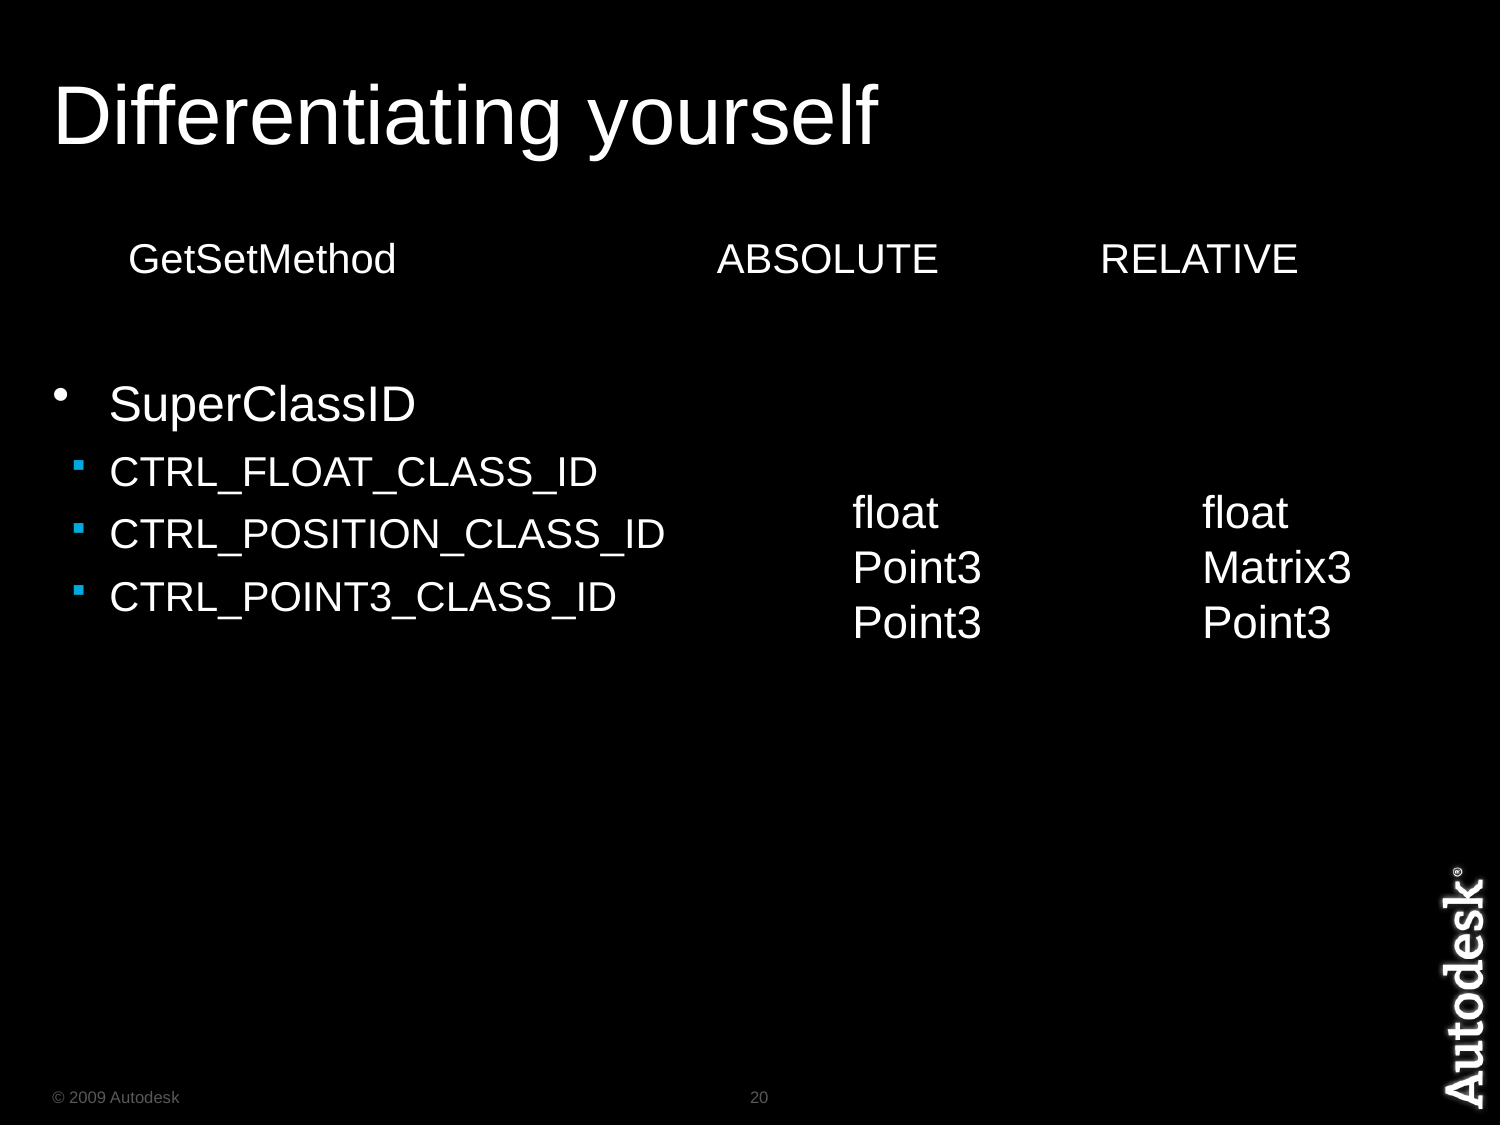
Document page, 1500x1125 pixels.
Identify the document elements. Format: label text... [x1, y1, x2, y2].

text_box float Point3 Point3 [837, 474, 1013, 710]
list GetSetMethod ABSOLUTE RELATIVE SuperClassID CTRL_FLOAT_CLASS_ID CTRL_POSITION_CLASS_ID CTRL_POINT3_CLASS_ID [52, 231, 1401, 1073]
picture [1402, 0, 1500, 1125]
text_box float Matrix3 Point3 [1187, 474, 1413, 710]
title Differentiating yourself [52, 22, 1401, 211]
